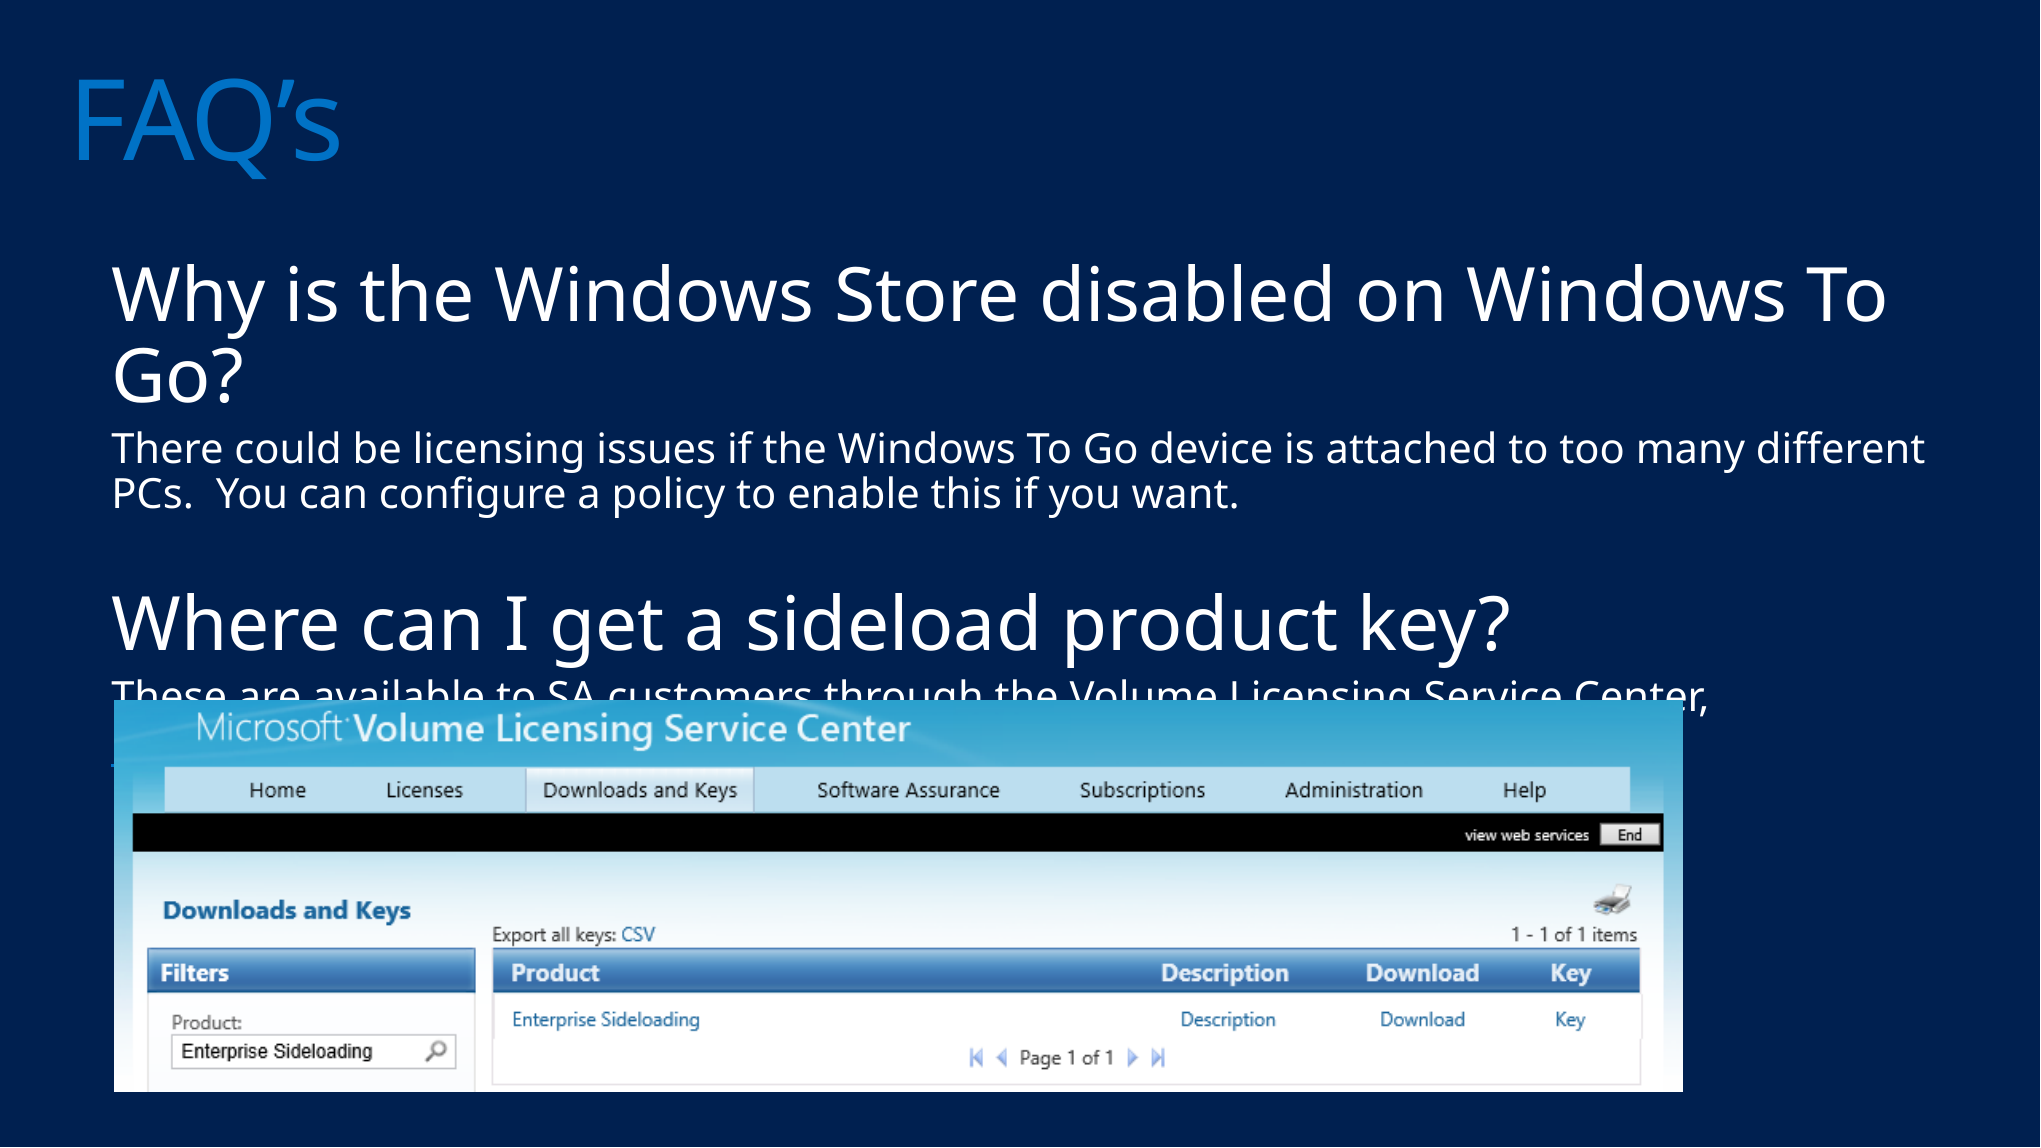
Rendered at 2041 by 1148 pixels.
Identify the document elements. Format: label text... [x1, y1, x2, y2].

title FAQ’s [45, 48, 1996, 200]
list Why is the Windows Store disabled on Windows To Go? There could be licensing issues if the Windows To Go device is attached to too many different PCs. You can configure a policy to enable this if you want. Where can I get a sideload product key? These are available to SA customers through the Volume Licensing Service Center, http://www.microsoft.com/licensing/servicecenter. [87, 242, 1953, 670]
picture [114, 700, 1684, 1092]
